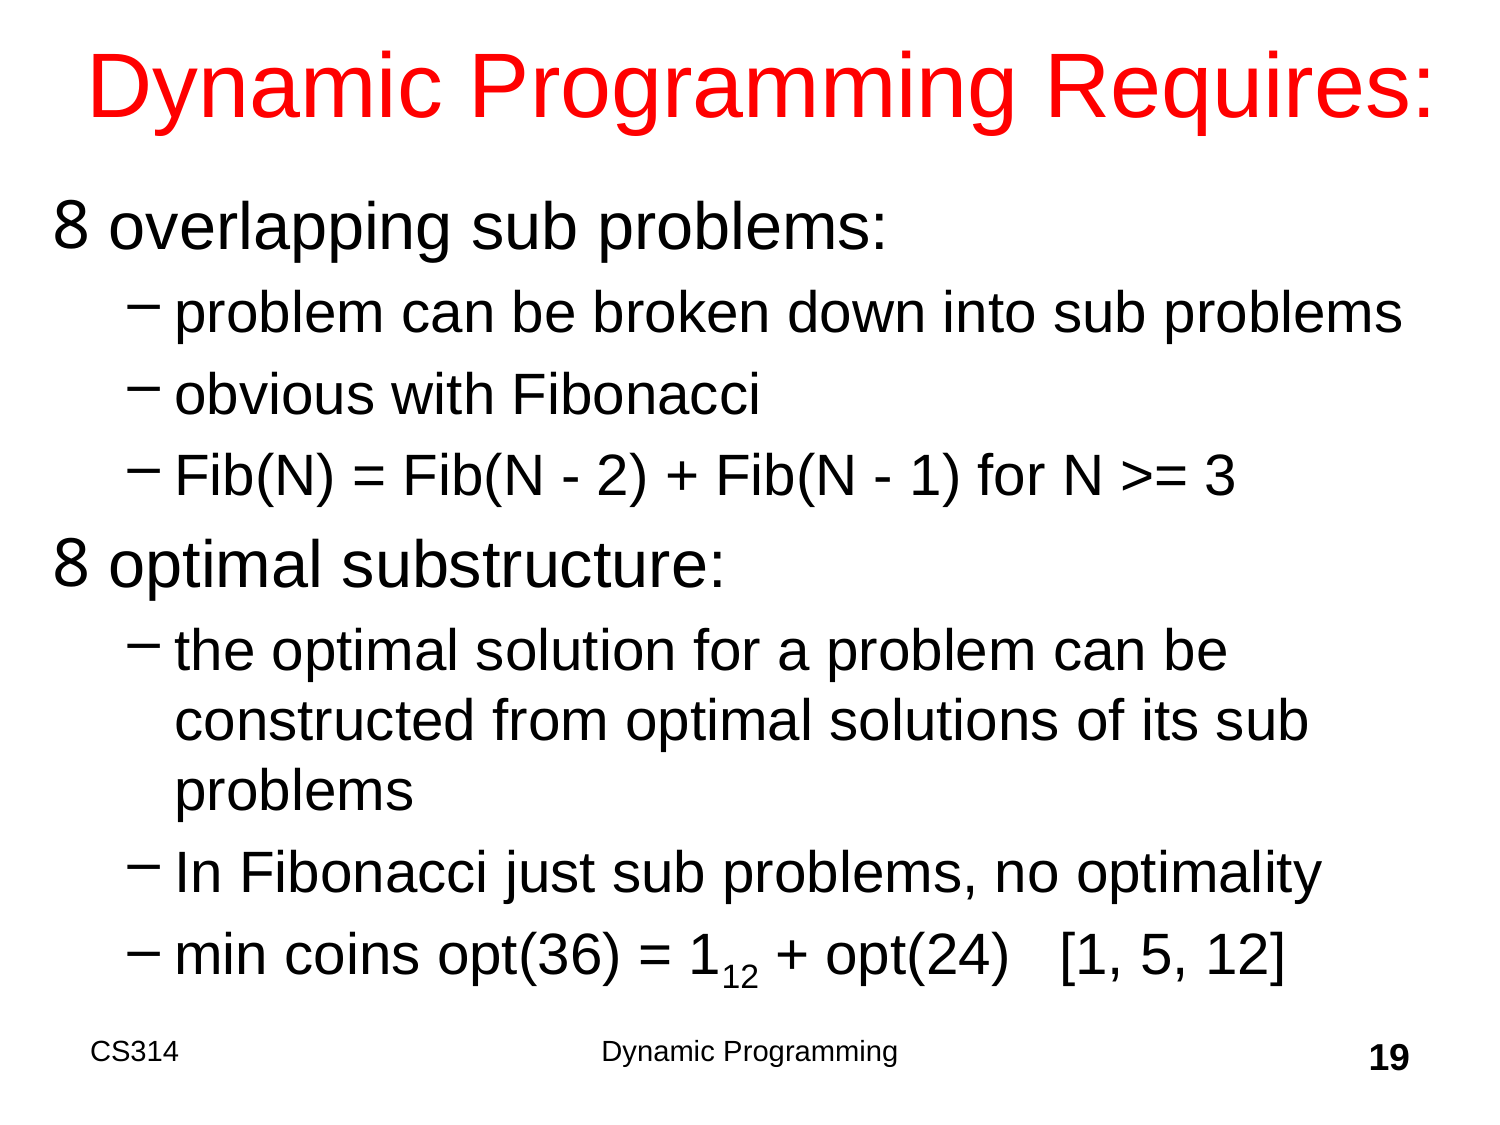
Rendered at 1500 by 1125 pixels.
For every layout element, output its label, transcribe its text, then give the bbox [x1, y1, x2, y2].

slide_number 19 [1112, 1024, 1426, 1101]
title Dynamic Programming Requires: [62, 0, 1463, 174]
footer Dynamic Programming [462, 1024, 1038, 1101]
slide_number CS314 [74, 1024, 451, 1101]
list overlapping sub problems: problem can be broken down into sub problems obvious with Fibonacci Fib(N) = Fib(N - 2) + Fib(N - 1) for N >= 3 optimal substructure: the optimal solution for a problem can be constructed from optimal solutions of its sub problems In Fibonacci just sub problems, no optimality min coins opt(36) = 112 + opt(24) [1, 5, 12] [37, 174, 1463, 975]
